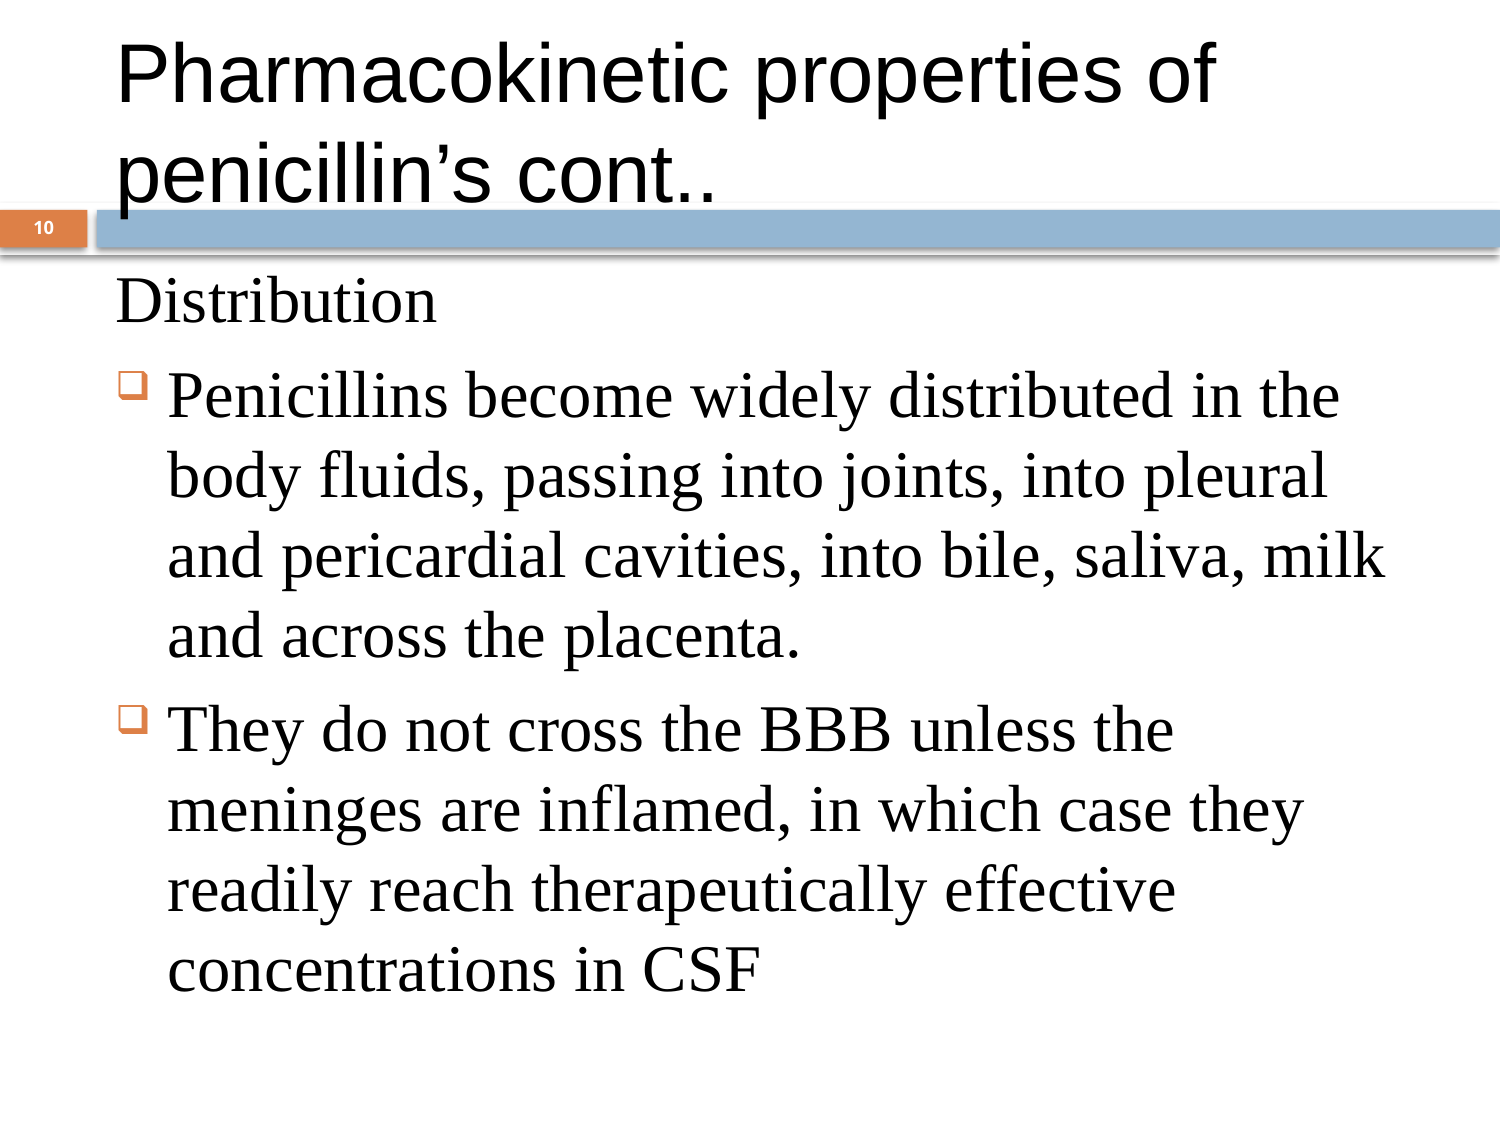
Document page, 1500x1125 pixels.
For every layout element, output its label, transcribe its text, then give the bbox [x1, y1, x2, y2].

slide_number 10 [0, 208, 88, 249]
title Pharmacokinetic properties of penicillin’s cont.. [100, 37, 1438, 200]
list Distribution Penicillins become widely distributed in the body fluids, passing into joints, into pleural and pericardial cavities, into bile, saliva, milk and across the placenta. They do not cross the BBB unless the meninges are inflamed, in which case they readily reach therapeutically effective concentrations in CSF [100, 248, 1438, 1000]
